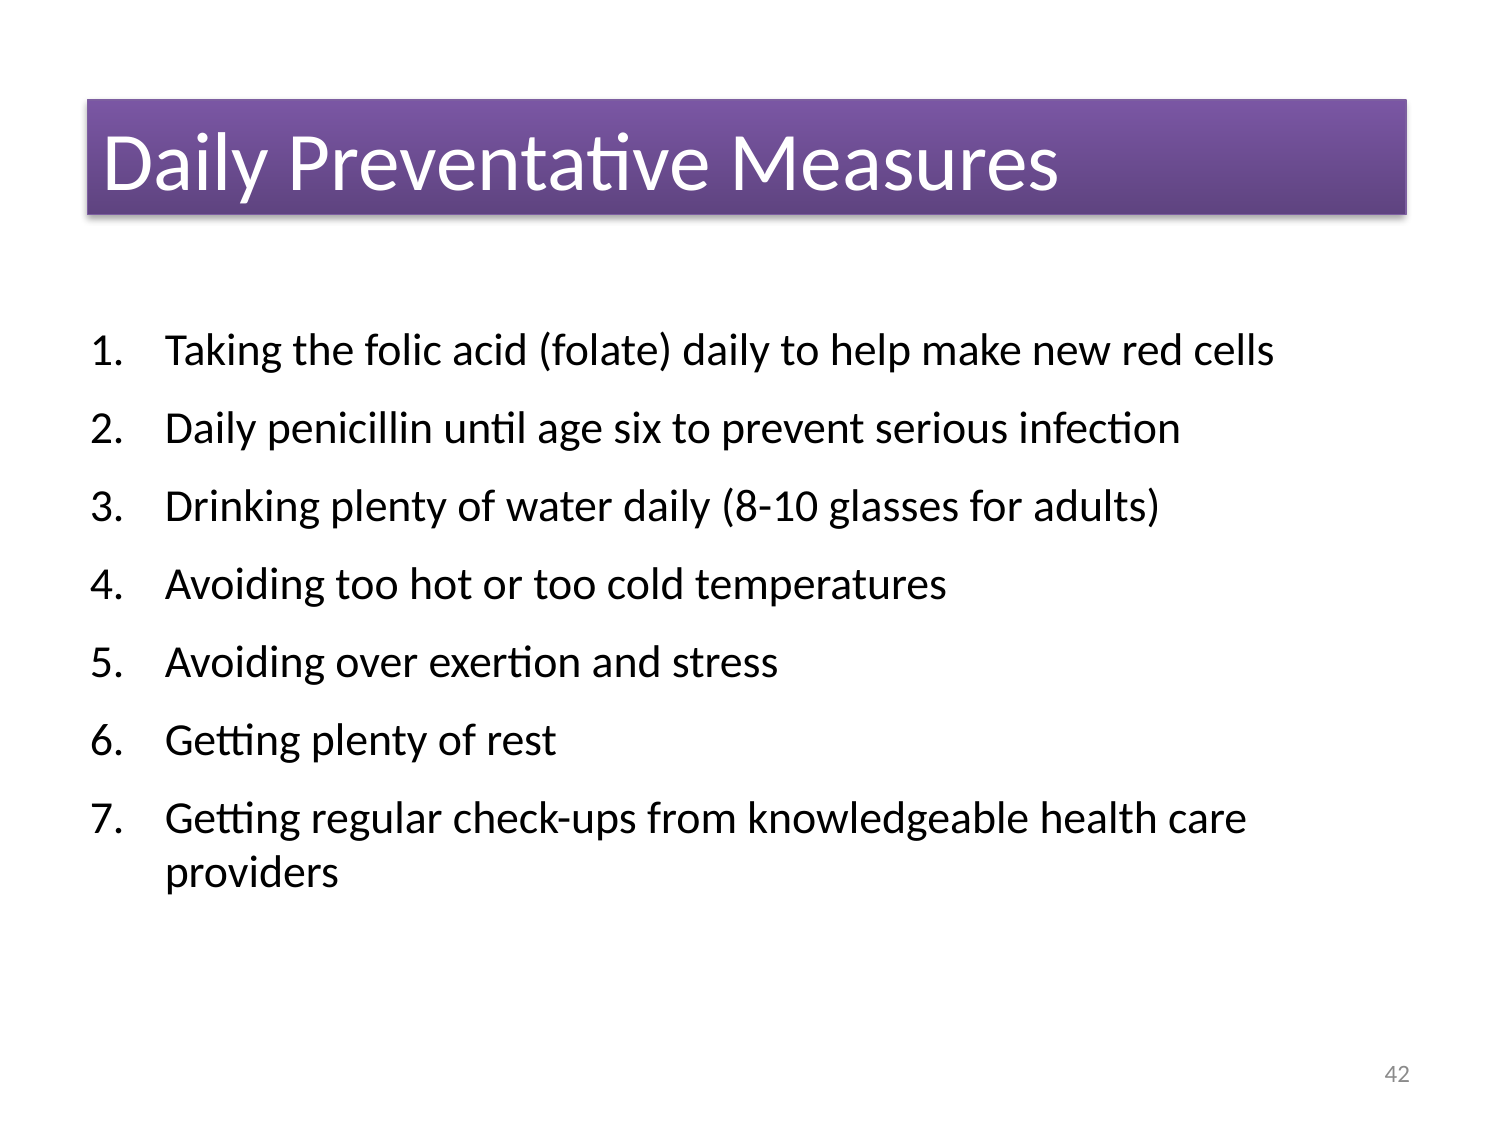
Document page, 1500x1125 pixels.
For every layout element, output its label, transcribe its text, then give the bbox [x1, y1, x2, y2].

text_box Daily Preventative Measures [87, 99, 1407, 215]
slide_number 42 [1074, 1042, 1425, 1103]
text_box Taking the folic acid (folate) daily to help make new red cells Daily penicillin until age six to prevent serious infection Drinking plenty of water daily (8-10 glasses for adults) Avoiding too hot or too cold temperatures Avoiding over exertion and stress Getting plenty of rest Getting regular check-ups from knowledgeable health care providers [75, 312, 1388, 905]
